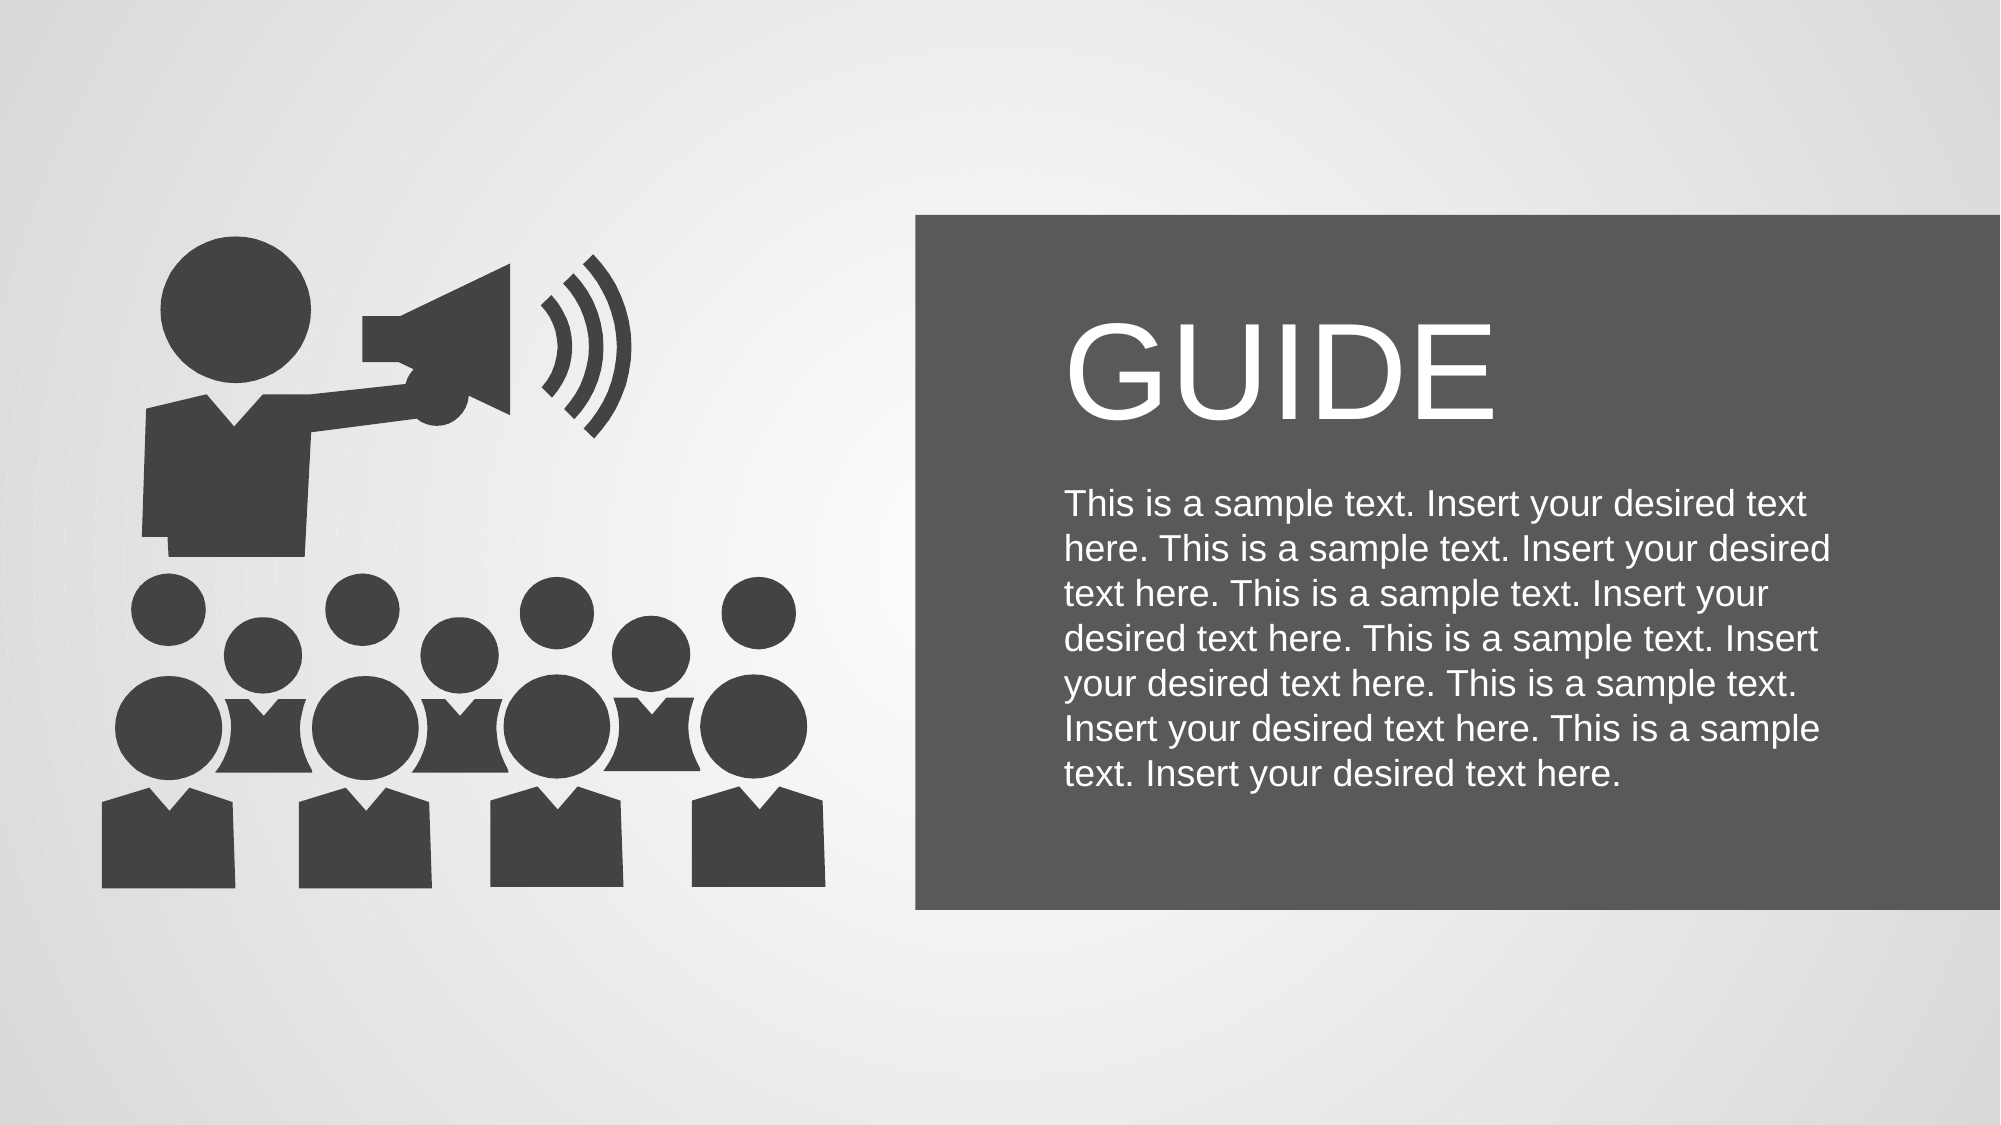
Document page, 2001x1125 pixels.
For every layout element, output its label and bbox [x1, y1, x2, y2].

text_box [1049, 274, 1867, 851]
text_box [101, 236, 826, 889]
text_box [913, 213, 2000, 912]
